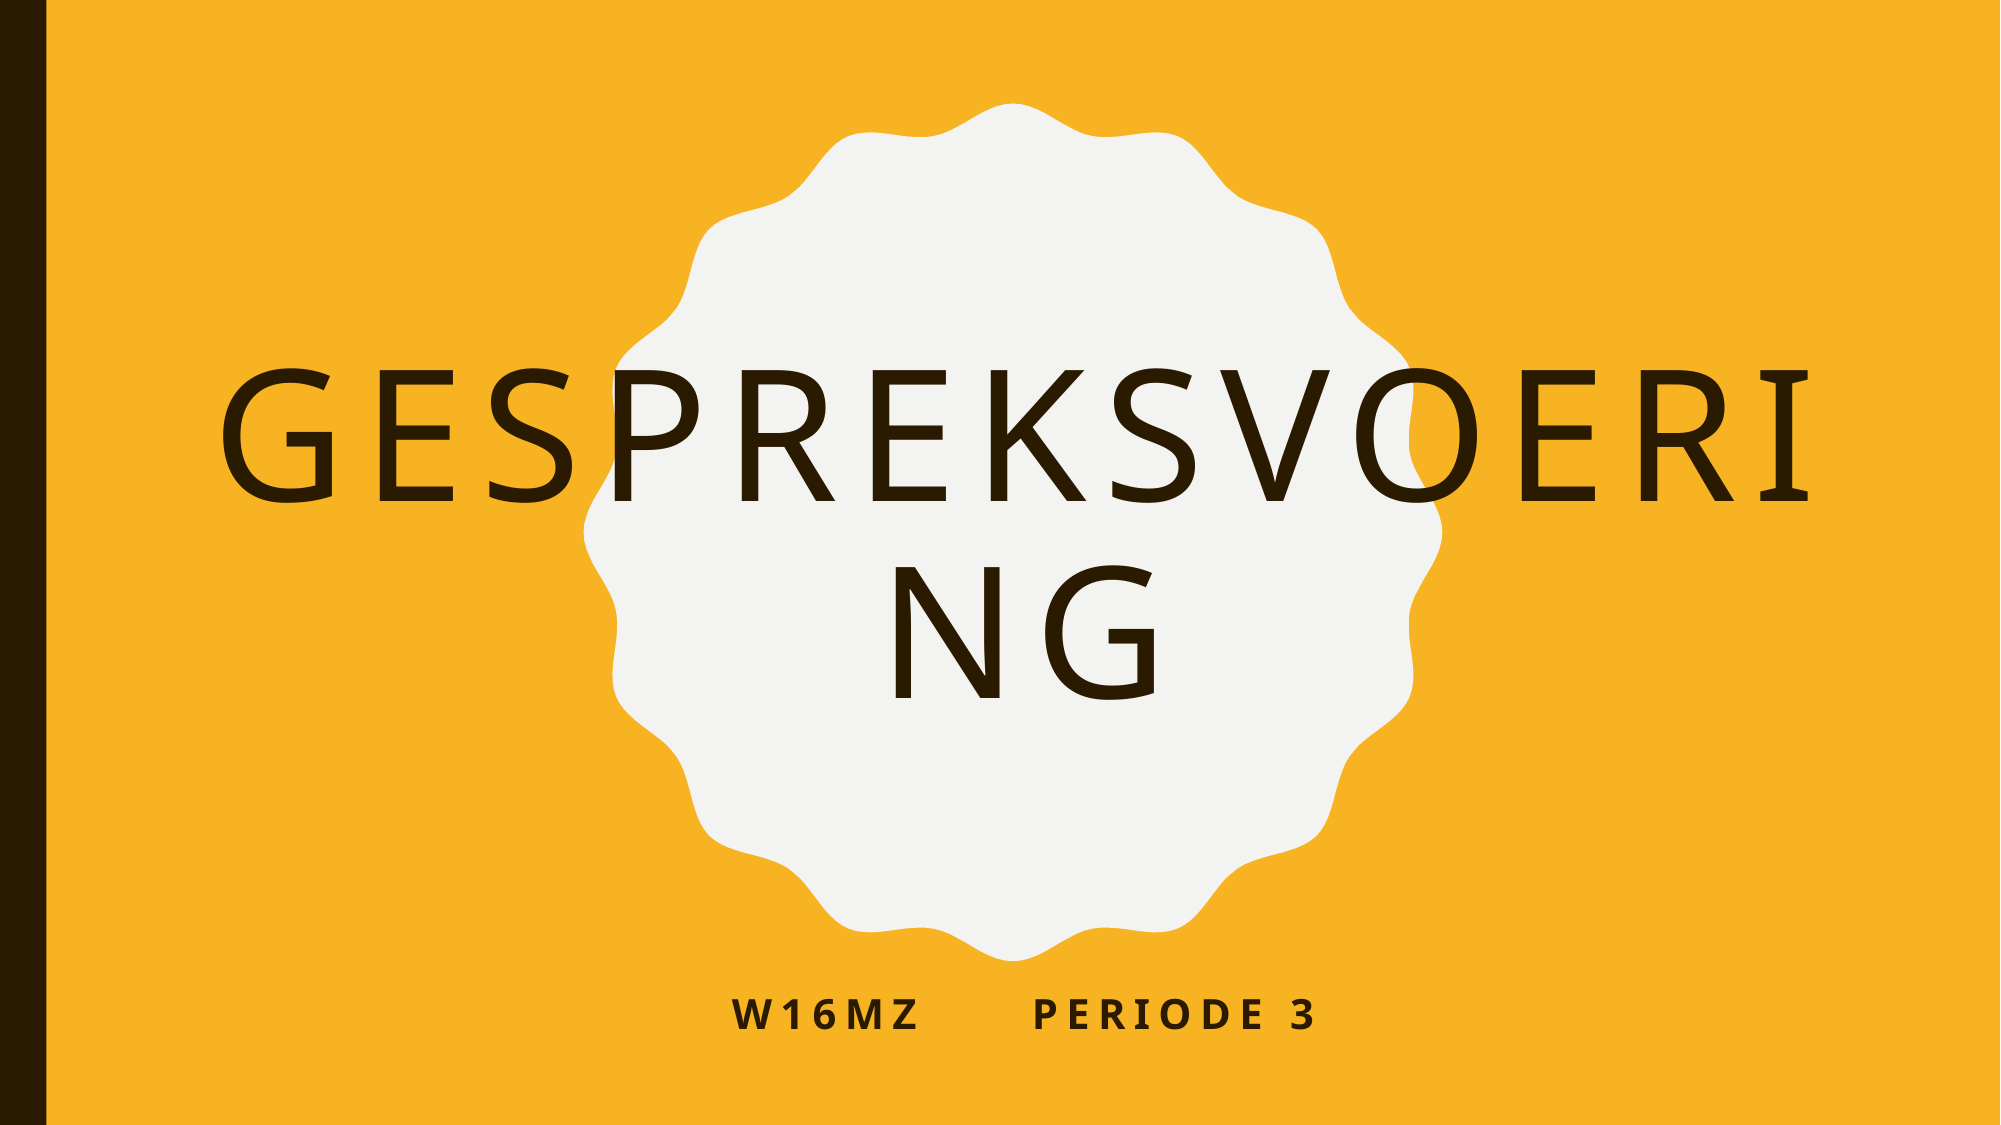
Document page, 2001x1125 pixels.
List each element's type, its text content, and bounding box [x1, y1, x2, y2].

subtitle W16mz periode 3 [363, 980, 1684, 1103]
title gespreksvoering [176, 180, 1870, 902]
